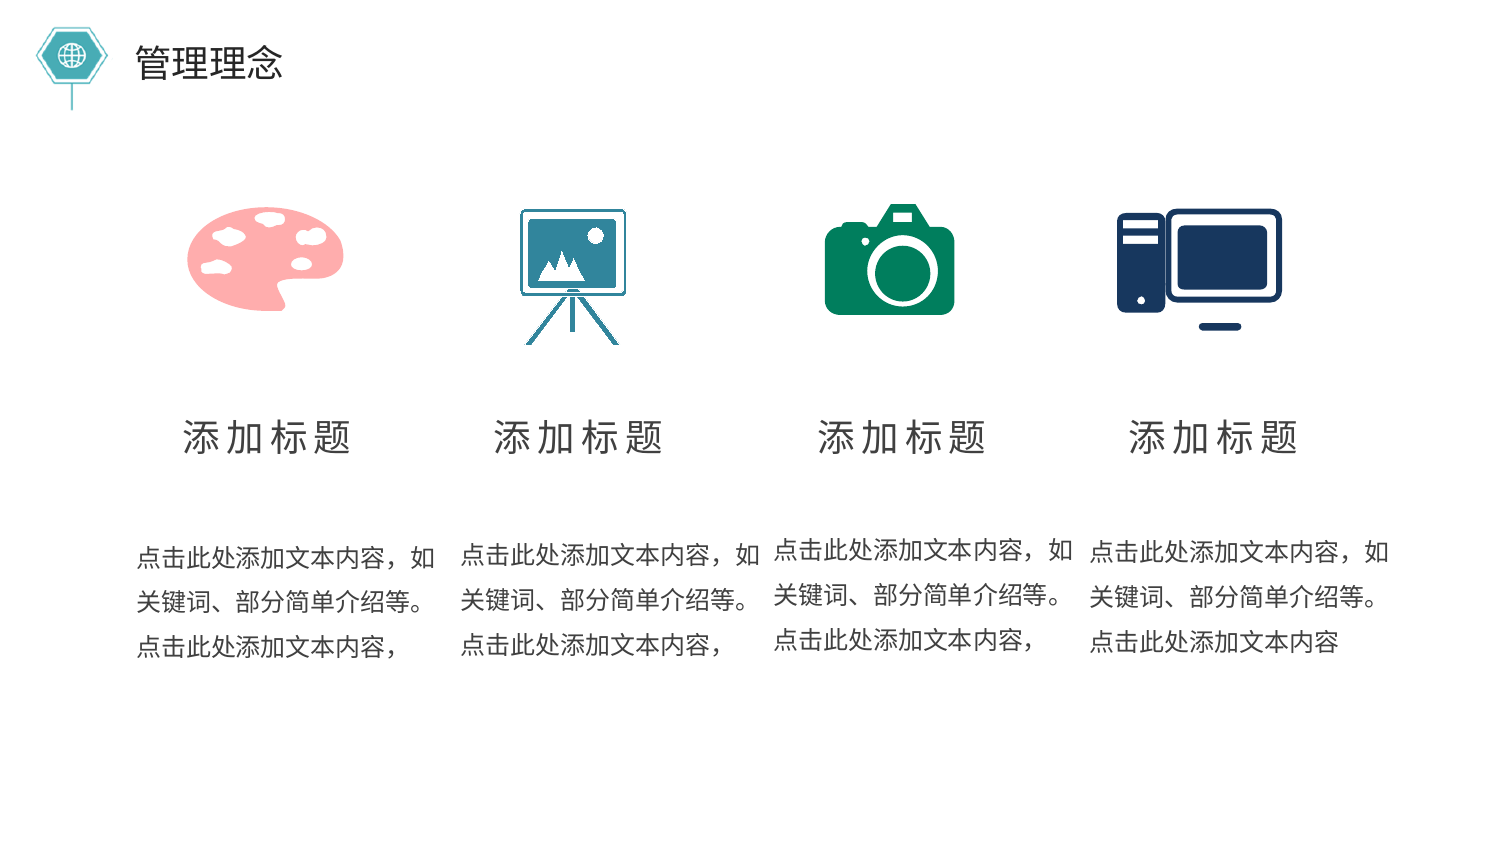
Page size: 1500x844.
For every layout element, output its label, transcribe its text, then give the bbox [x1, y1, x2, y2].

text_box [1177, 225, 1268, 290]
text_box [872, 243, 933, 304]
text_box [1165, 208, 1283, 303]
text_box [527, 218, 617, 289]
text_box [1117, 286, 1166, 313]
text_box [822, 202, 957, 318]
text_box 点击此处添加文本内容，如关键词、部分简单介绍等。点击此处添加文本内容， [121, 519, 452, 670]
text_box [1117, 212, 1166, 286]
text_box 添加标题 [479, 406, 721, 466]
text_box 添加标题 [802, 406, 1045, 466]
text_box 添加标题 [168, 406, 410, 466]
text_box 点击此处添加文本内容，如关键词、部分简单介绍等。点击此处添加文本内容， [446, 517, 777, 667]
text_box 添加标题 [1114, 406, 1356, 466]
text_box [523, 297, 568, 346]
text_box 点击此处添加文本内容，如关键词、部分简单介绍等。点击此处添加文本内容 [1075, 514, 1406, 664]
text_box 点击此处添加文本内容，如关键词、部分简单介绍等。点击此处添加文本内容， [758, 512, 1089, 662]
text_box [519, 208, 627, 297]
text_box [1198, 323, 1242, 331]
text_box [187, 207, 344, 311]
text_box [569, 297, 621, 346]
text_box 管理理念 [119, 32, 300, 93]
picture [29, 20, 113, 115]
